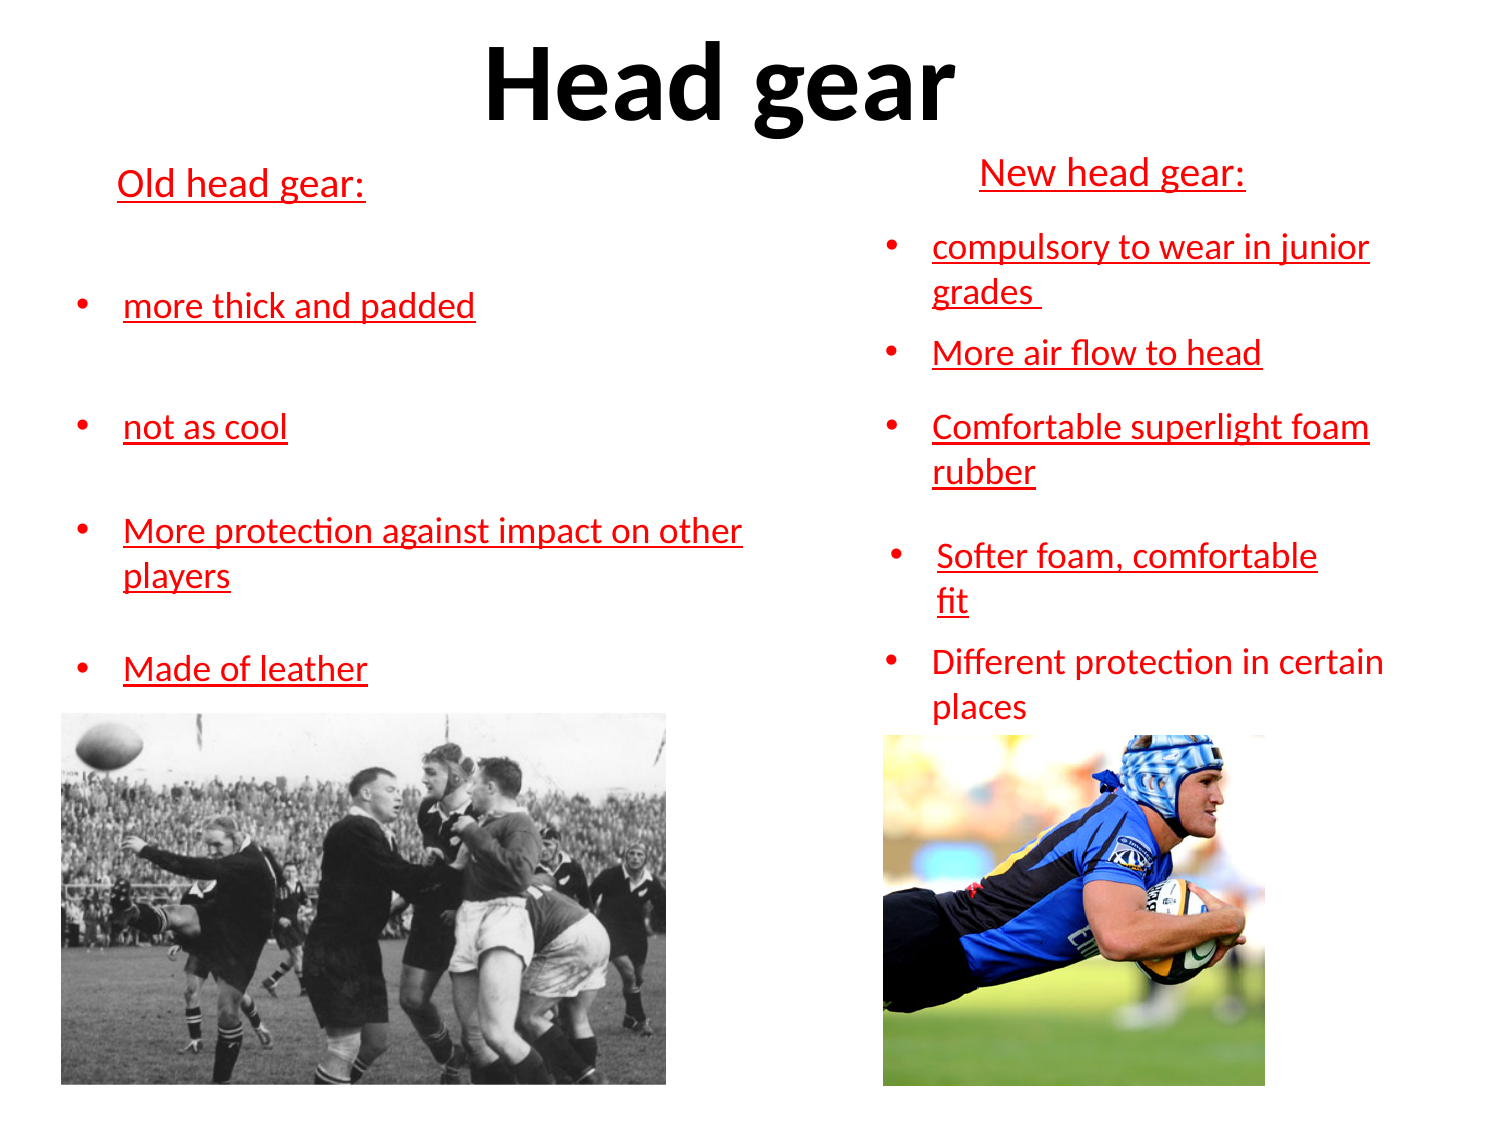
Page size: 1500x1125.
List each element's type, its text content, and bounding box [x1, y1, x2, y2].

picture [60, 697, 666, 1101]
text_box compulsory to wear in junior grades [870, 214, 1467, 320]
text_box Old head gear: [102, 148, 469, 214]
text_box more thick and padded [61, 273, 509, 334]
text_box Made of leather [61, 637, 700, 697]
picture [883, 735, 1265, 1086]
text_box Head gear [468, 0, 973, 150]
text_box Comfortable superlight foam rubber [870, 394, 1459, 500]
text_box More air flow to head [870, 320, 1452, 381]
text_box New head gear: [964, 137, 1343, 219]
text_box Softer foam, comfortable fit [875, 523, 1370, 628]
text_box Different protection in certain places [870, 629, 1456, 735]
text_box More protection against impact on other players [61, 498, 800, 604]
text_box not as cool [61, 394, 411, 455]
